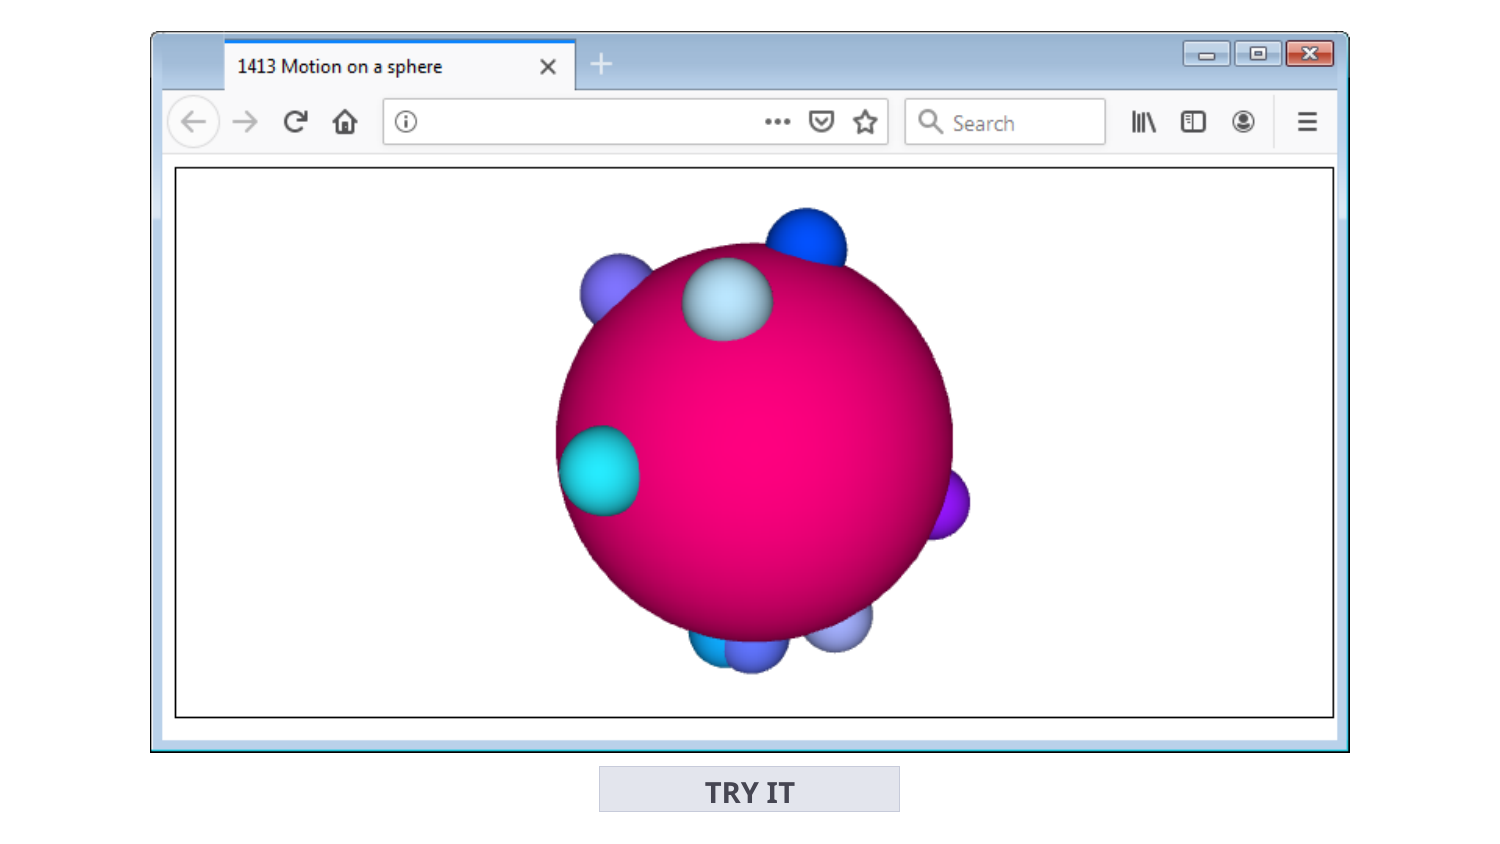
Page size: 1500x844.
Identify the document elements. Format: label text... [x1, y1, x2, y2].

text_box TRY IT [599, 766, 900, 812]
picture [149, 31, 1351, 753]
